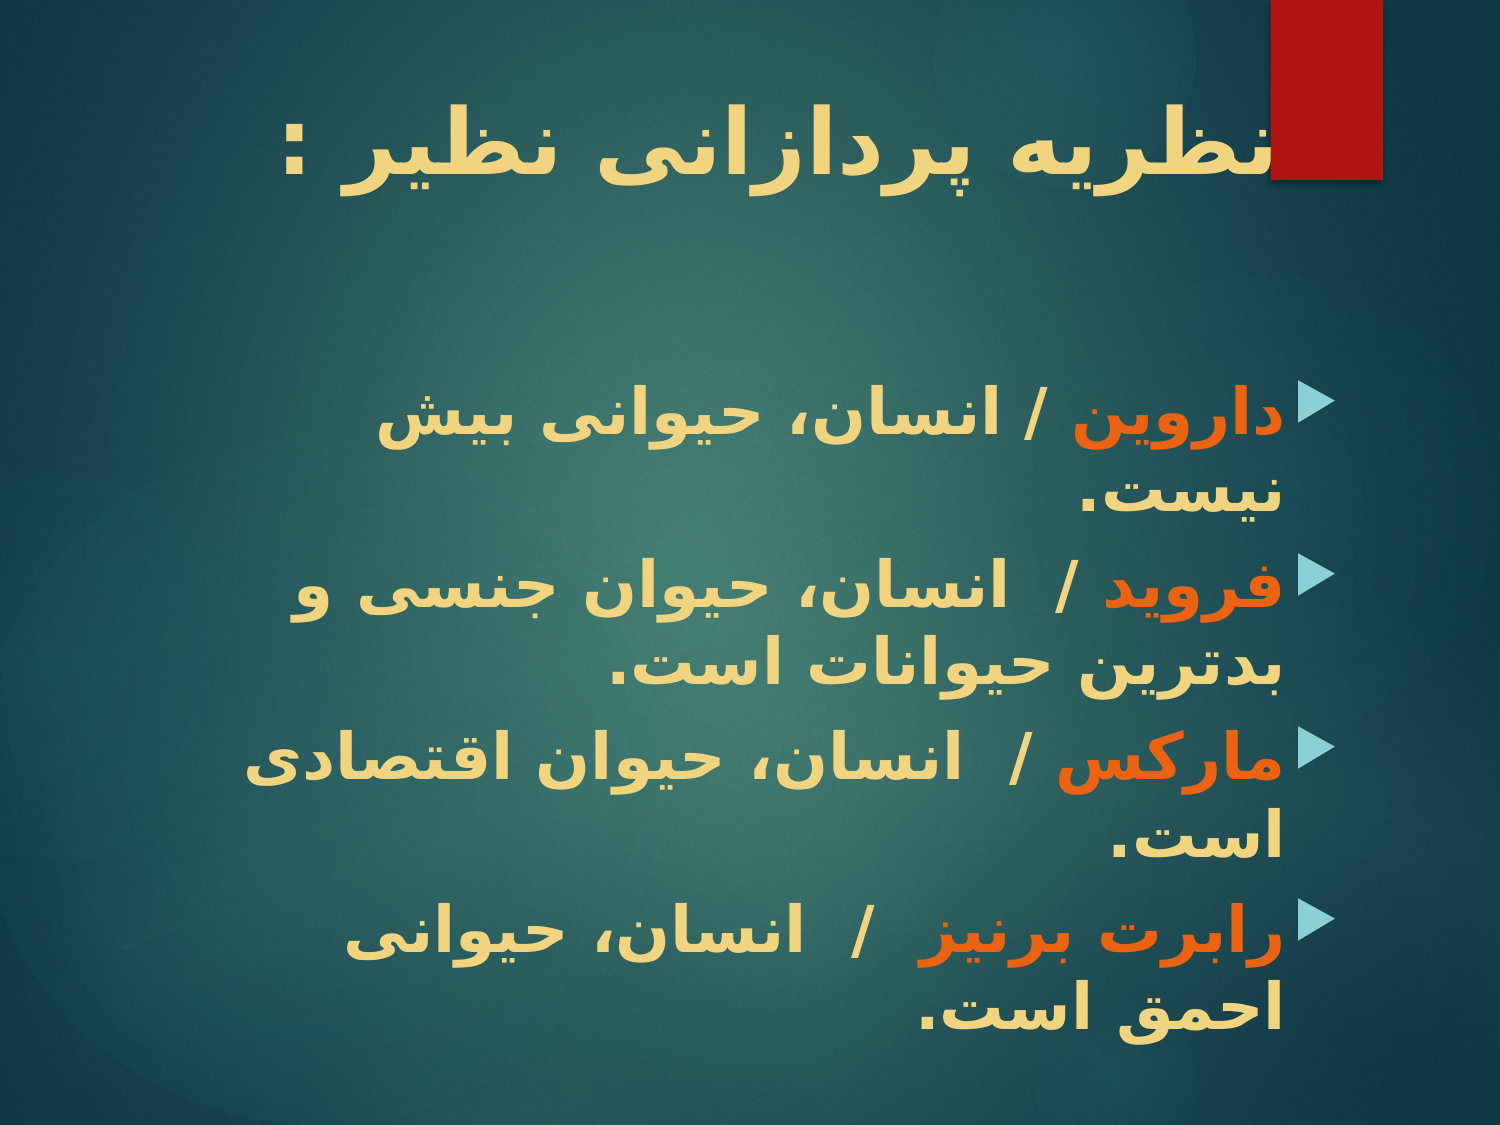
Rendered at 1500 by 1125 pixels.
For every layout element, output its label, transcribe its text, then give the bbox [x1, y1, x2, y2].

title نظریه پردازانی نظیر : [137, 75, 1295, 305]
list داروین / انسان، حیوانی بیش نیست. فروید / انسان، حیوان جنسی و بدترین حیوانات است. مارکس / انسان، حیوان اقتصادی است. رابرت برنیز / انسان، حیوانی احمق است. [150, 362, 1350, 1051]
